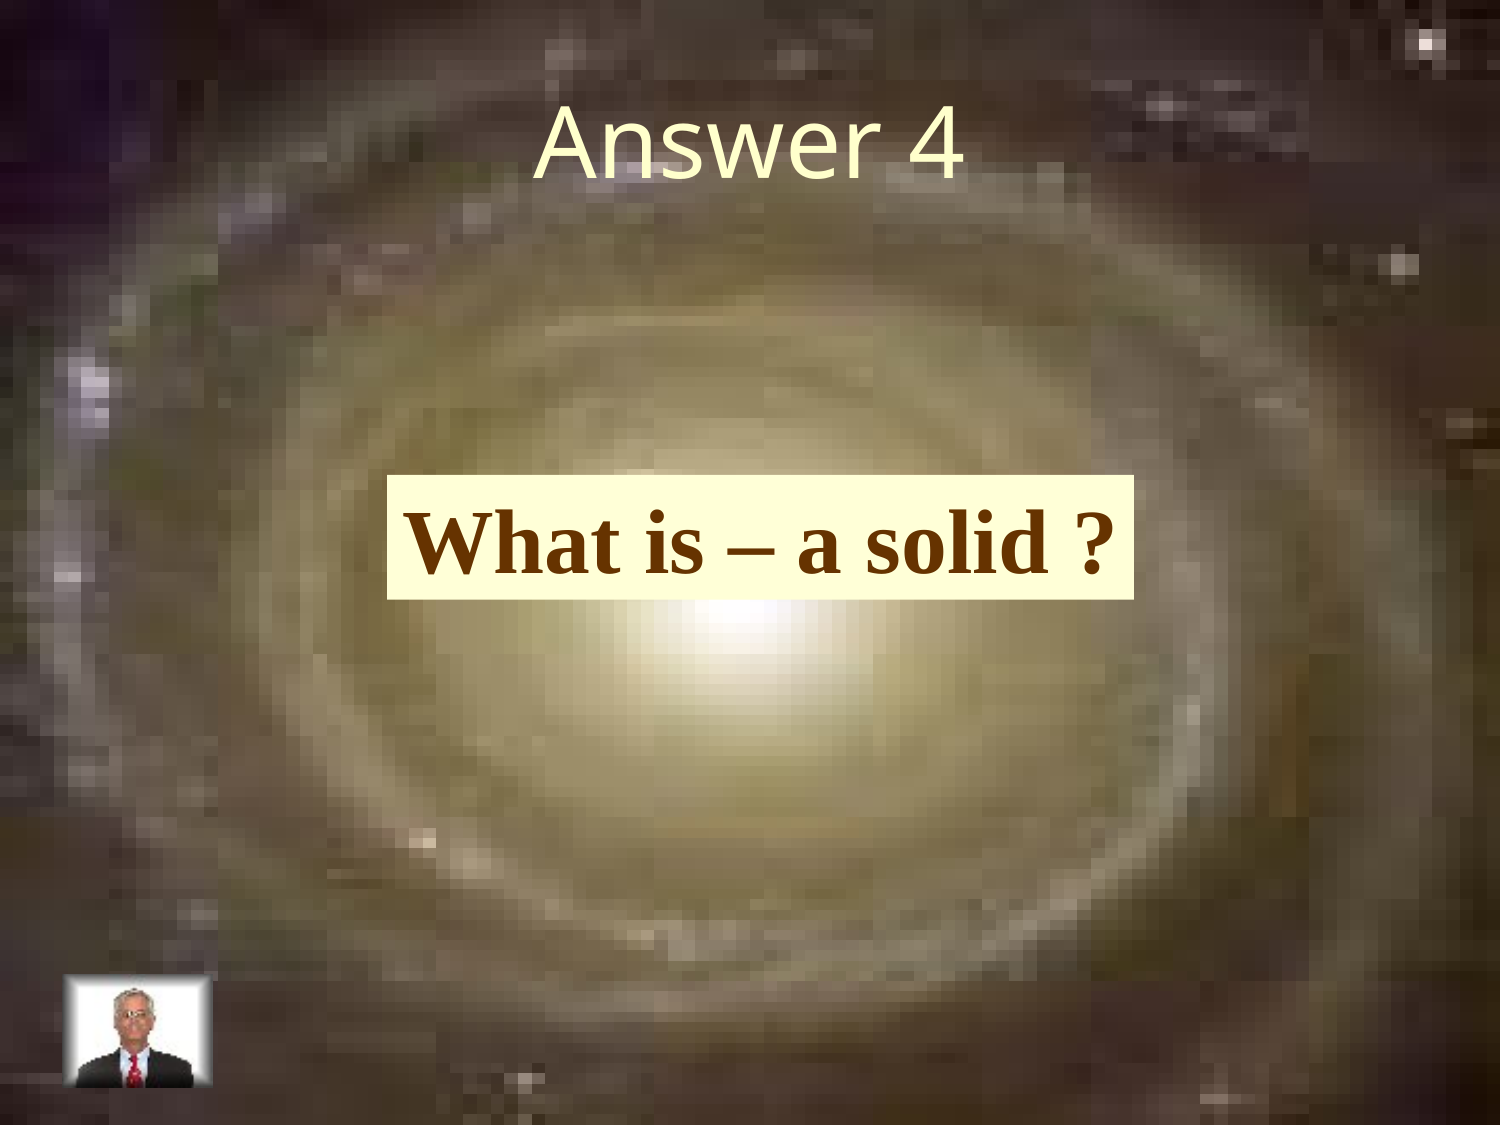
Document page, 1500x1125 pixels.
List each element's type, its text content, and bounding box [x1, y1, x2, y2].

text_box What is – a solid ? [387, 474, 1134, 600]
title Answer 4 [74, 44, 1426, 233]
picture [0, 0, 1500, 1125]
